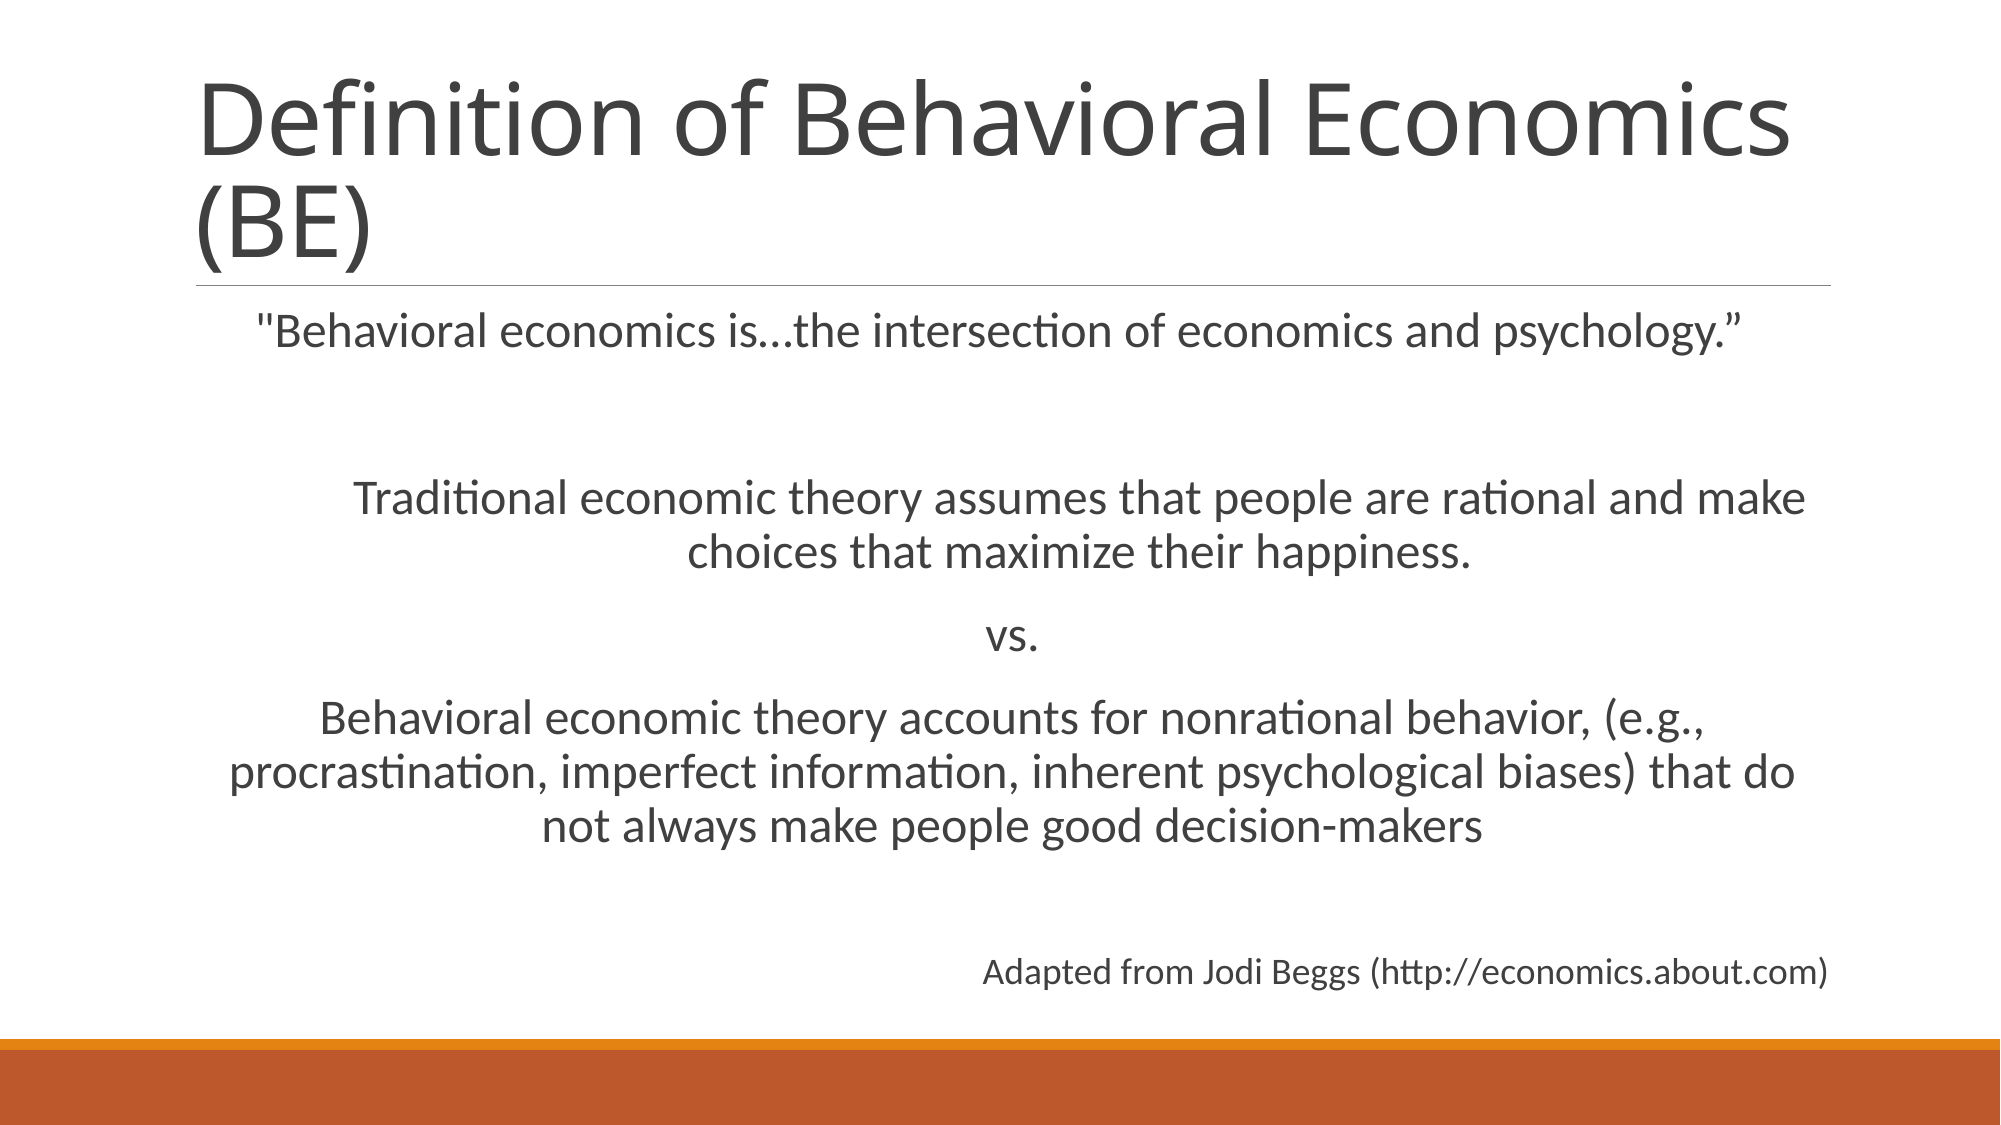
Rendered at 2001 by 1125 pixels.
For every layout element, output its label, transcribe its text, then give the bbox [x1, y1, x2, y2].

title Definition of Behavioral Economics (BE) [180, 47, 1830, 285]
list "Behavioral economics is…the intersection of economics and psychology.” Traditional economic theory assumes that people are rational and make choices that maximize their happiness. vs. Behavioral economic theory accounts for nonrational behavior, (e.g., procrastination, imperfect information, inherent psychological biases) that do not always make people good decision-makers Adapted from Jodi Beggs (http://economics.about.com) [180, 297, 1830, 1019]
